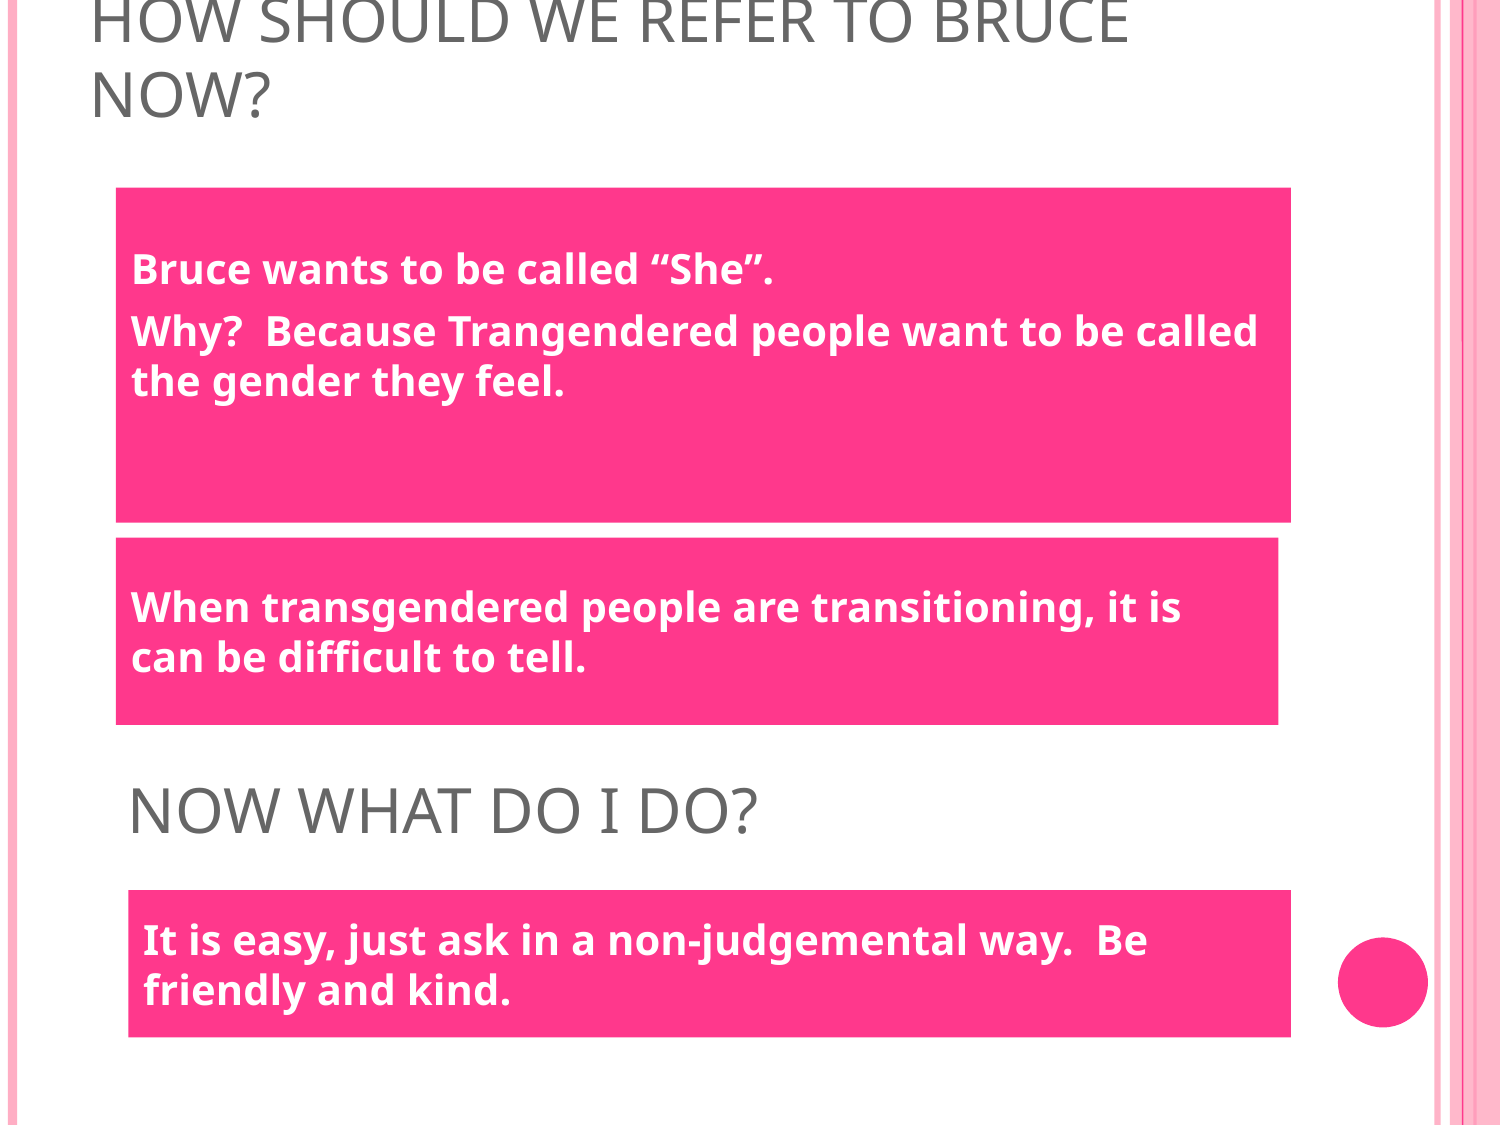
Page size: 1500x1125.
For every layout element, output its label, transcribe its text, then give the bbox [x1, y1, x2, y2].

title How should we refer to Bruce now? [75, 44, 1313, 138]
list Bruce wants to be called “She”. Why? Because Trangendered people want to be called the gender they feel. [115, 187, 1291, 523]
list When transgendered people are transitioning, it is can be difficult to tell. [115, 537, 1279, 725]
text_box Now what do I do? [112, 761, 1351, 854]
list It is easy, just ask in a non-judgemental way. Be friendly and kind. [128, 890, 1291, 1038]
